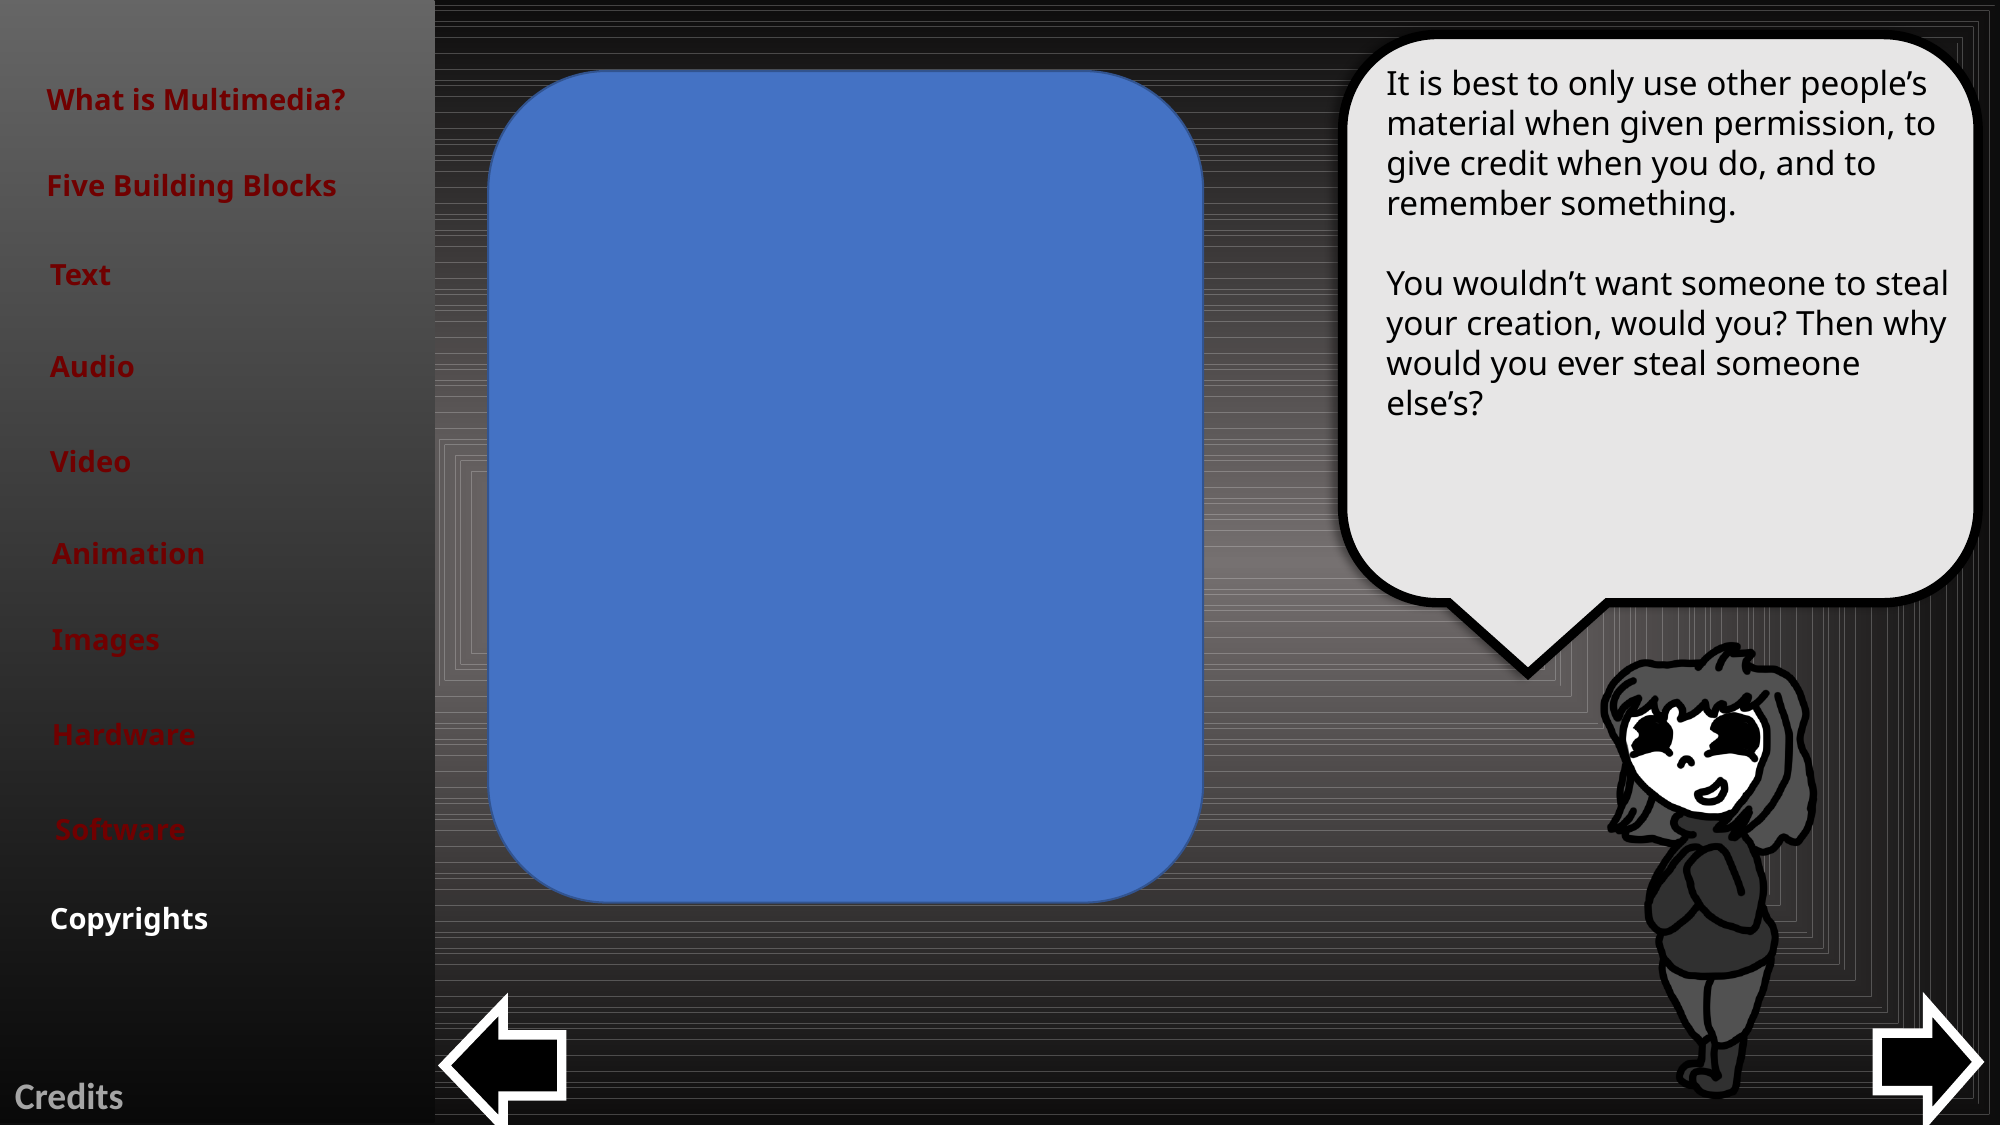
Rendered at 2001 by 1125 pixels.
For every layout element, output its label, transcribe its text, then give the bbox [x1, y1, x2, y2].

text_box Audio [34, 340, 359, 391]
text_box [1341, 60, 1980, 676]
text_box Copyrights [34, 892, 381, 943]
text_box It is best to only use other people’s material when given permission, to give credit when you do, and to remember something. You wouldn’t want someone to steal your creation, would you? Then why would you ever steal someone else’s? [1371, 55, 1968, 470]
text_box Images [37, 614, 362, 664]
text_box [0, 0, 435, 1123]
text_box [1376, 33, 1944, 55]
text_box [487, 69, 1205, 904]
text_box Hardware [37, 709, 383, 759]
text_box Five Building Blocks [31, 159, 435, 210]
text_box Credits [0, 1064, 265, 1125]
text_box [443, 1001, 563, 1125]
text_box What is Multimedia? [31, 74, 457, 124]
text_box Software [40, 803, 381, 854]
text_box Animation [37, 528, 370, 578]
text_box Text [34, 249, 368, 299]
text_box [1876, 1001, 1980, 1123]
text_box Video [34, 436, 368, 486]
picture [1579, 624, 1839, 1110]
